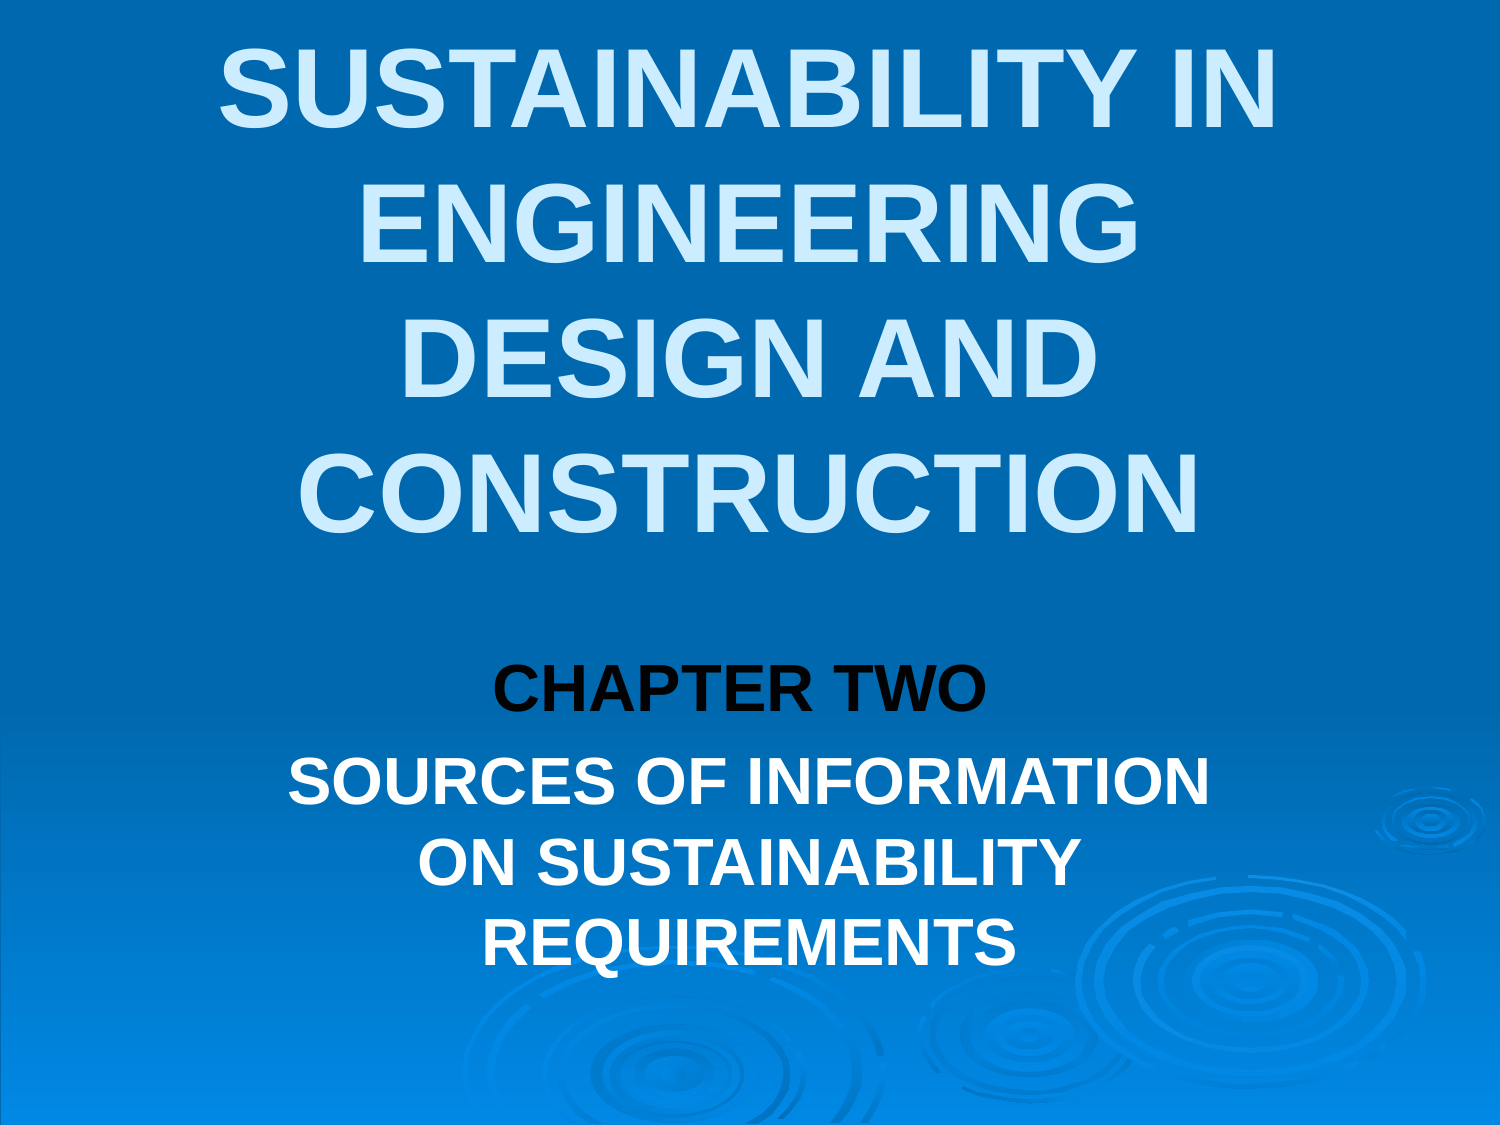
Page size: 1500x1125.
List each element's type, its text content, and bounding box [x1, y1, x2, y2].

title SUSTAINABILITY IN ENGINEERING DESIGN AND CONSTRUCTION [112, 277, 1388, 563]
subtitle CHAPTER TWO SOURCES OF INFORMATION ON SUSTAINABILITY REQUIREMENTS [224, 637, 1276, 926]
